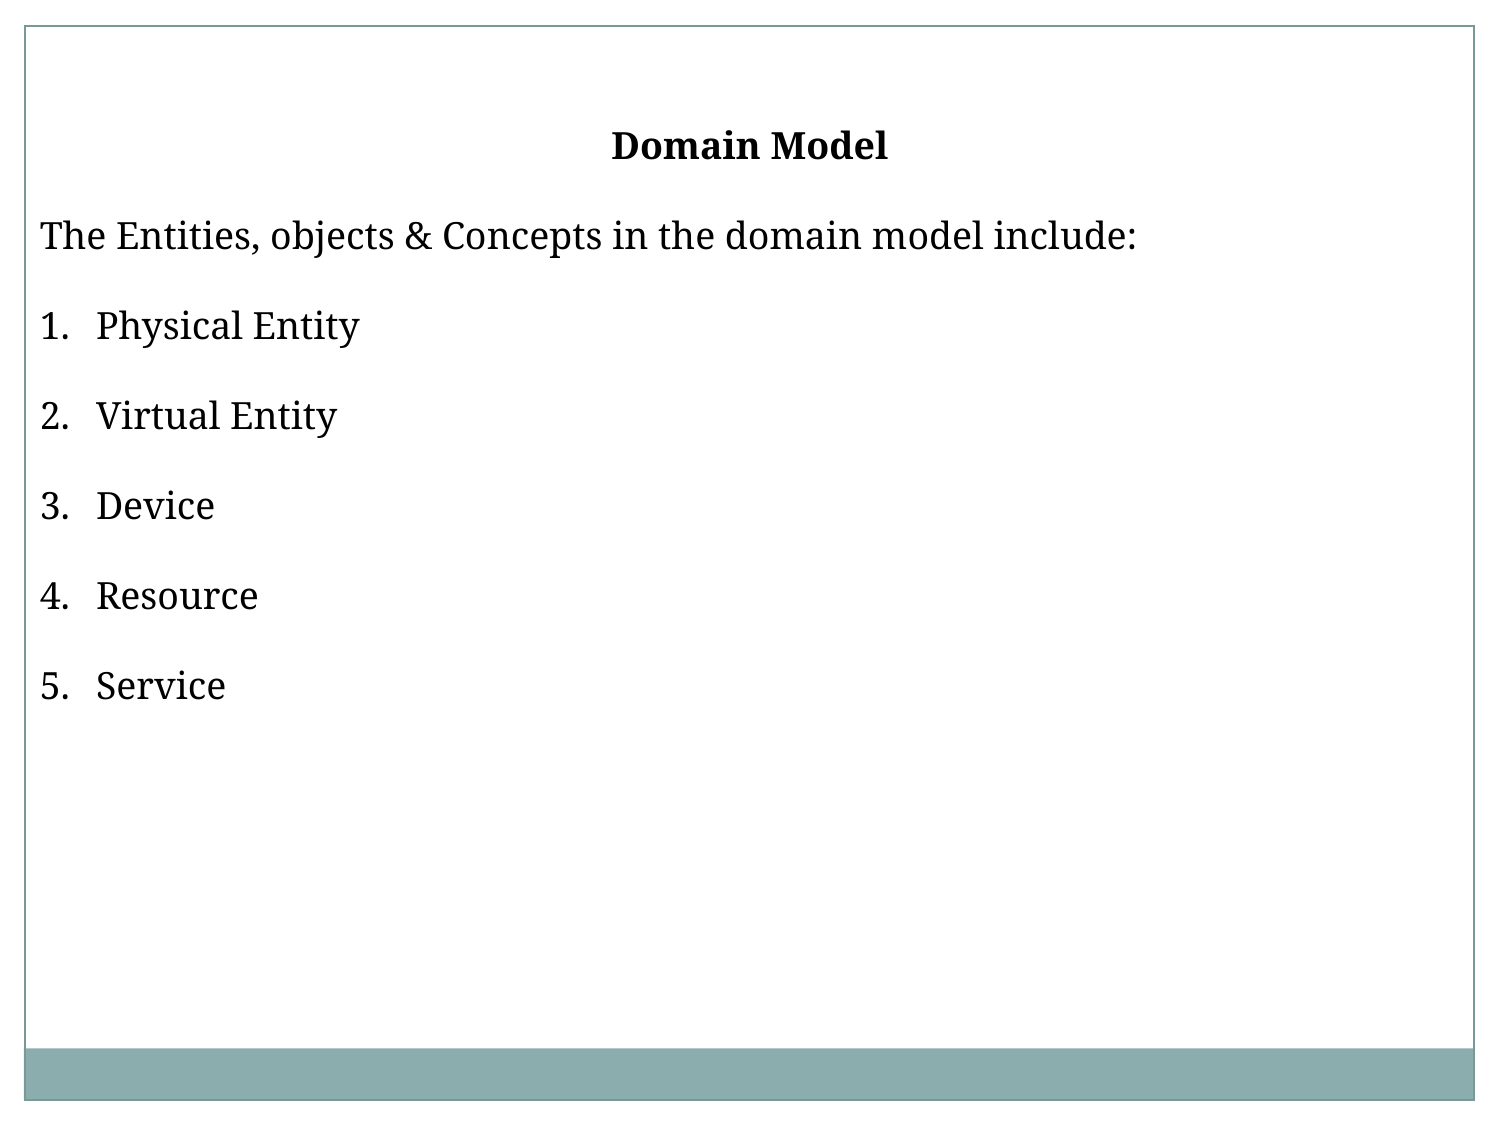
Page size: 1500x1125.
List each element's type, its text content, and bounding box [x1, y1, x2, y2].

text_box [99, 137, 1500, 256]
text_box Domain Model The Entities, objects & Concepts in the domain model include: Physical Entity Virtual Entity Device Resource Service [24, 24, 1475, 1125]
